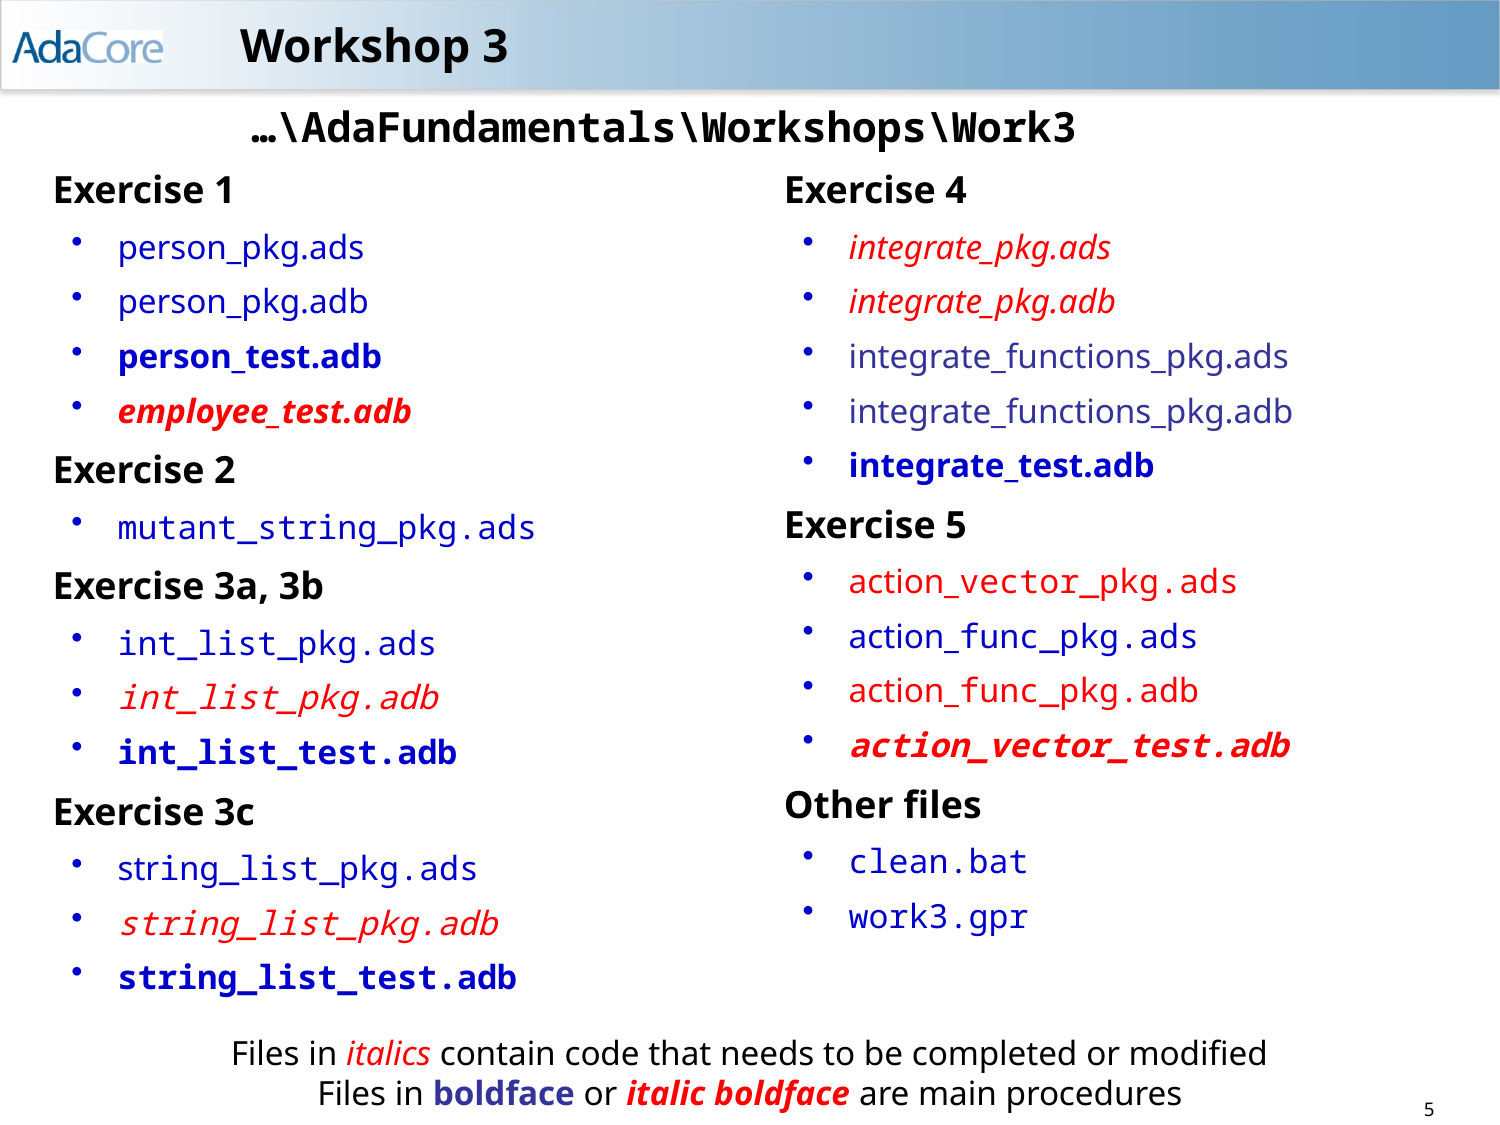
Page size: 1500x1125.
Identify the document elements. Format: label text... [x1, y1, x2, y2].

list Exercise 4 integrate_pkg.ads integrate_pkg.adb integrate_functions_pkg.ads integrate_functions_pkg.adb integrate_test.adb Exercise 5 action_vector_pkg.ads action_func_pkg.ads action_func_pkg.adb action_vector_test.adb Other files clean.bat work3.gpr [768, 149, 1475, 1113]
text_box …\AdaFundamentals\Workshops\Work3 [236, 83, 1092, 159]
title Workshop 3 [225, 12, 1500, 75]
text_box Files in italics contain code that needs to be completed or modified Files in boldface or italic boldface are main procedures [215, 1024, 1285, 1120]
picture [0, 0, 1500, 109]
list Exercise 1 person_pkg.ads person_pkg.adb person_test.adb employee_test.adb Exercise 2 mutant_string_pkg.ads Exercise 3a, 3b int_list_pkg.ads int_list_pkg.adb int_list_test.adb Exercise 3c string_list_pkg.ads string_list_pkg.adb string_list_test.adb [37, 149, 744, 1113]
